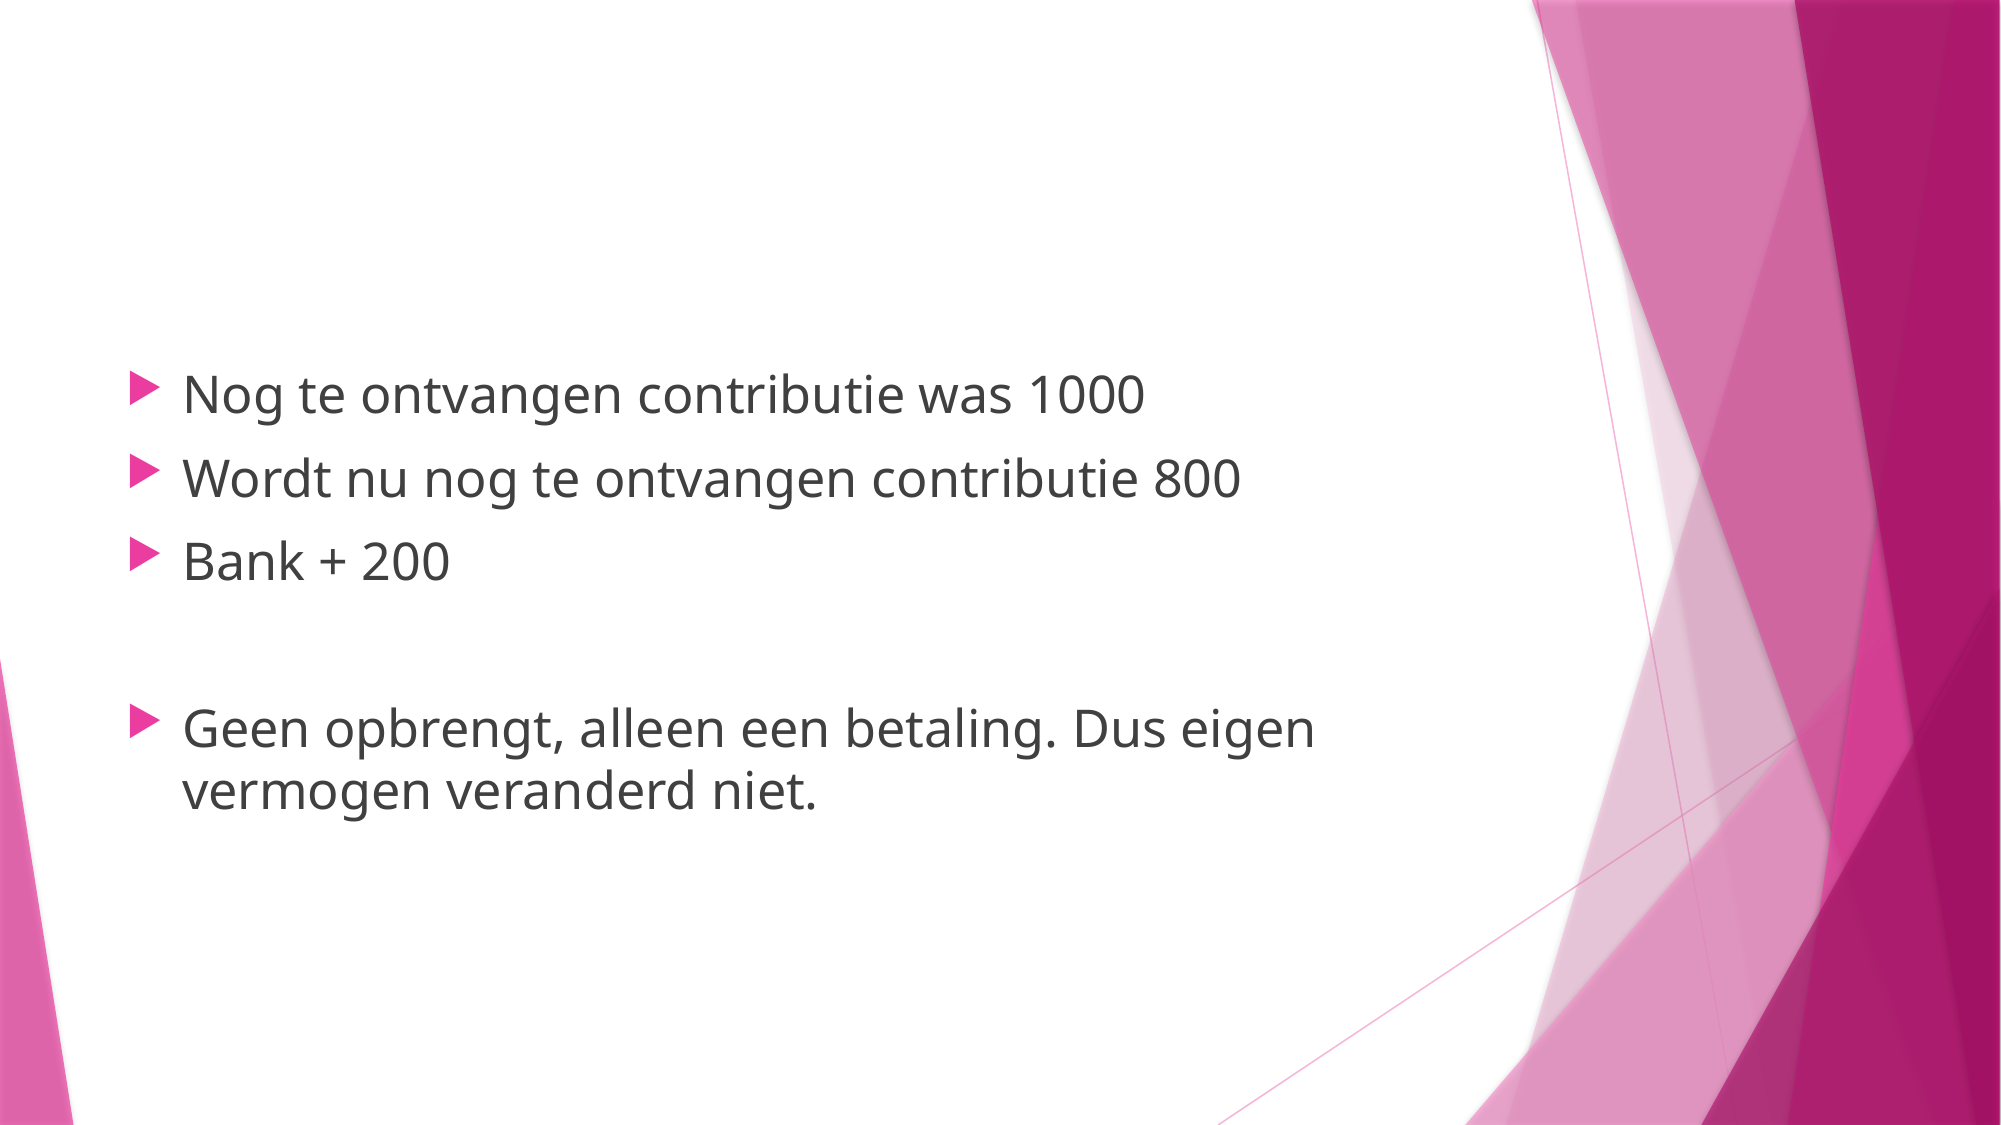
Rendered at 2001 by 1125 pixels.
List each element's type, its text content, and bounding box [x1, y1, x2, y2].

list Nog te ontvangen contributie was 1000 Wordt nu nog te ontvangen contributie 800 Bank + 200 Geen opbrengt, alleen een betaling. Dus eigen vermogen veranderd niet. [111, 354, 1522, 992]
